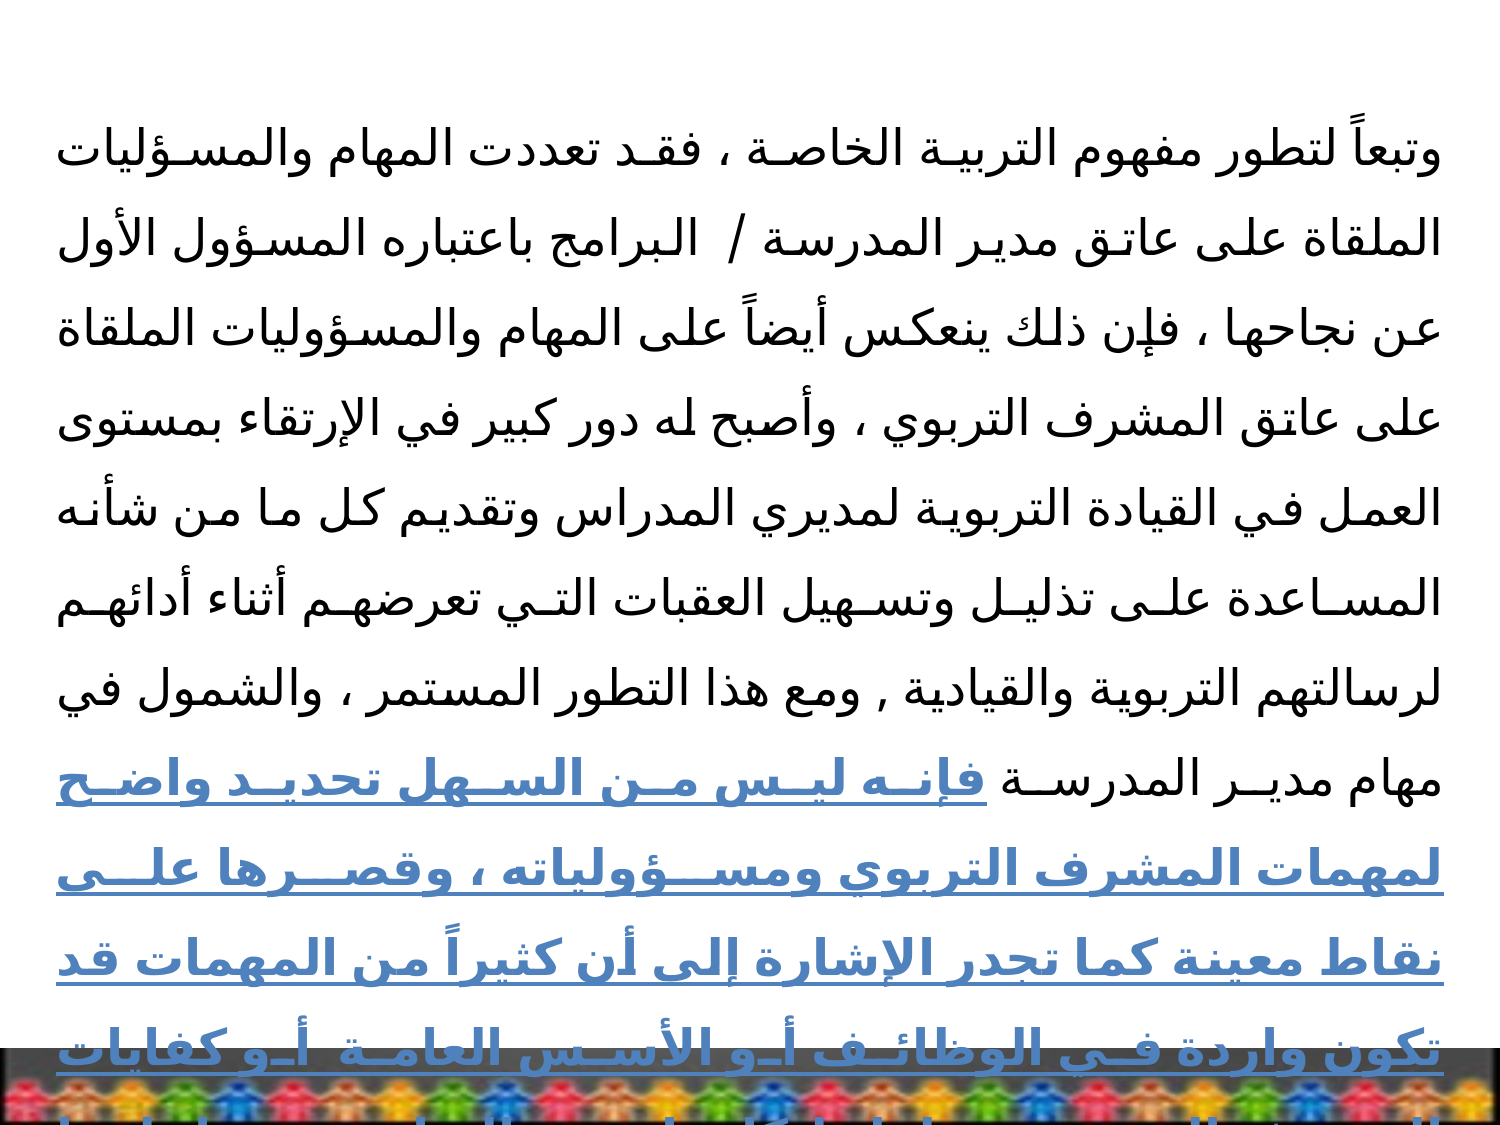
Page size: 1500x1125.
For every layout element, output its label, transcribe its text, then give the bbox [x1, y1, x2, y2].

text_box وتبعاً لتطور مفهوم التربية الخاصة ، فقد تعددت المهام والمسؤليات الملقاة على عاتق مدير المدرسة / البرامج باعتباره المسؤول الأول عن نجاحها ، فإن ذلك ينعكس أيضاً على المهام والمسؤوليات الملقاة على عاتق المشرف التربوي ، وأصبح له دور كبير في الإرتقاء بمستوى العمل في القيادة التربوية لمديري المدراس وتقديم كل ما من شأنه المساعدة على تذليل وتسهيل العقبات التي تعرضهم أثناء أدائهم لرسالتهم التربوية والقيادية , ومع هذا التطور المستمر ، والشمول في مهام مدير المدرسة فإنه ليس من السهل تحديد واضح لمهمات المشرف التربوي ومسؤولياته ، وقصرها على نقاط معينة كما تجدر الإشارة إلى أن كثيراً من المهمات قد تكون واردة في الوظائف أو الأسس العامة أو كفايات المشرف التربوي ، وذلك لتكامل هذه العناصر وتداخلها بحيث لا يمكنالفصل بينها ، لذلك يمكن إيجازمهمات المشرف التربوي فيما يلي : [41, 78, 1459, 1046]
picture [0, 1048, 1500, 1125]
